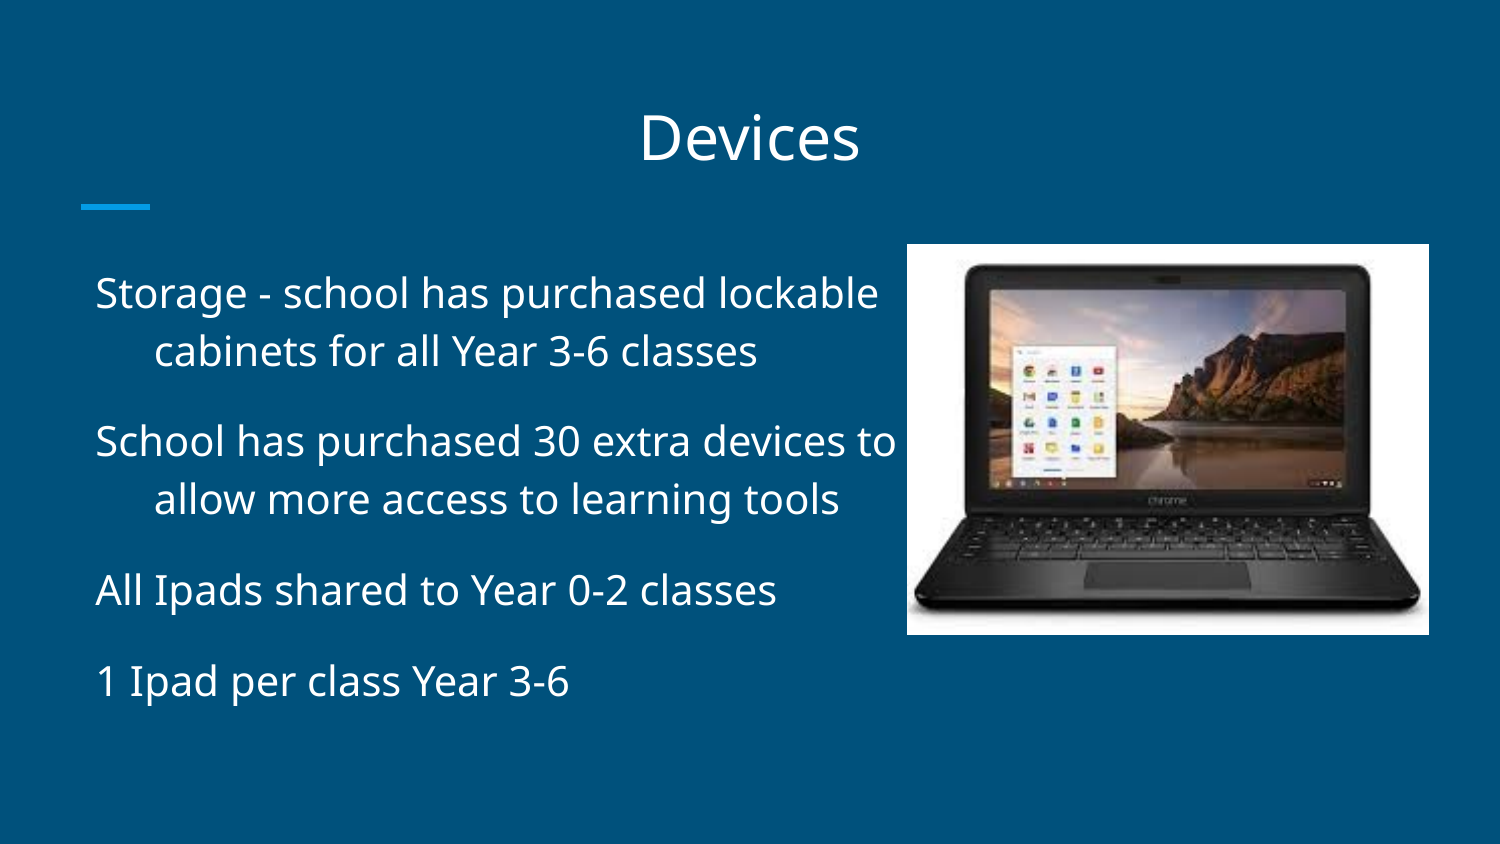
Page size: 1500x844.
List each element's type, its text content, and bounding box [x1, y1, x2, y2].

picture [908, 245, 1428, 634]
title Devices [63, 75, 1437, 188]
list Storage - school has purchased lockable cabinets for all Year 3-6 classes School has purchased 30 extra devices to allow more access to learning tools All Ipads shared to Year 0-2 classes 1 Ipad per class Year 3-6 [63, 244, 916, 750]
